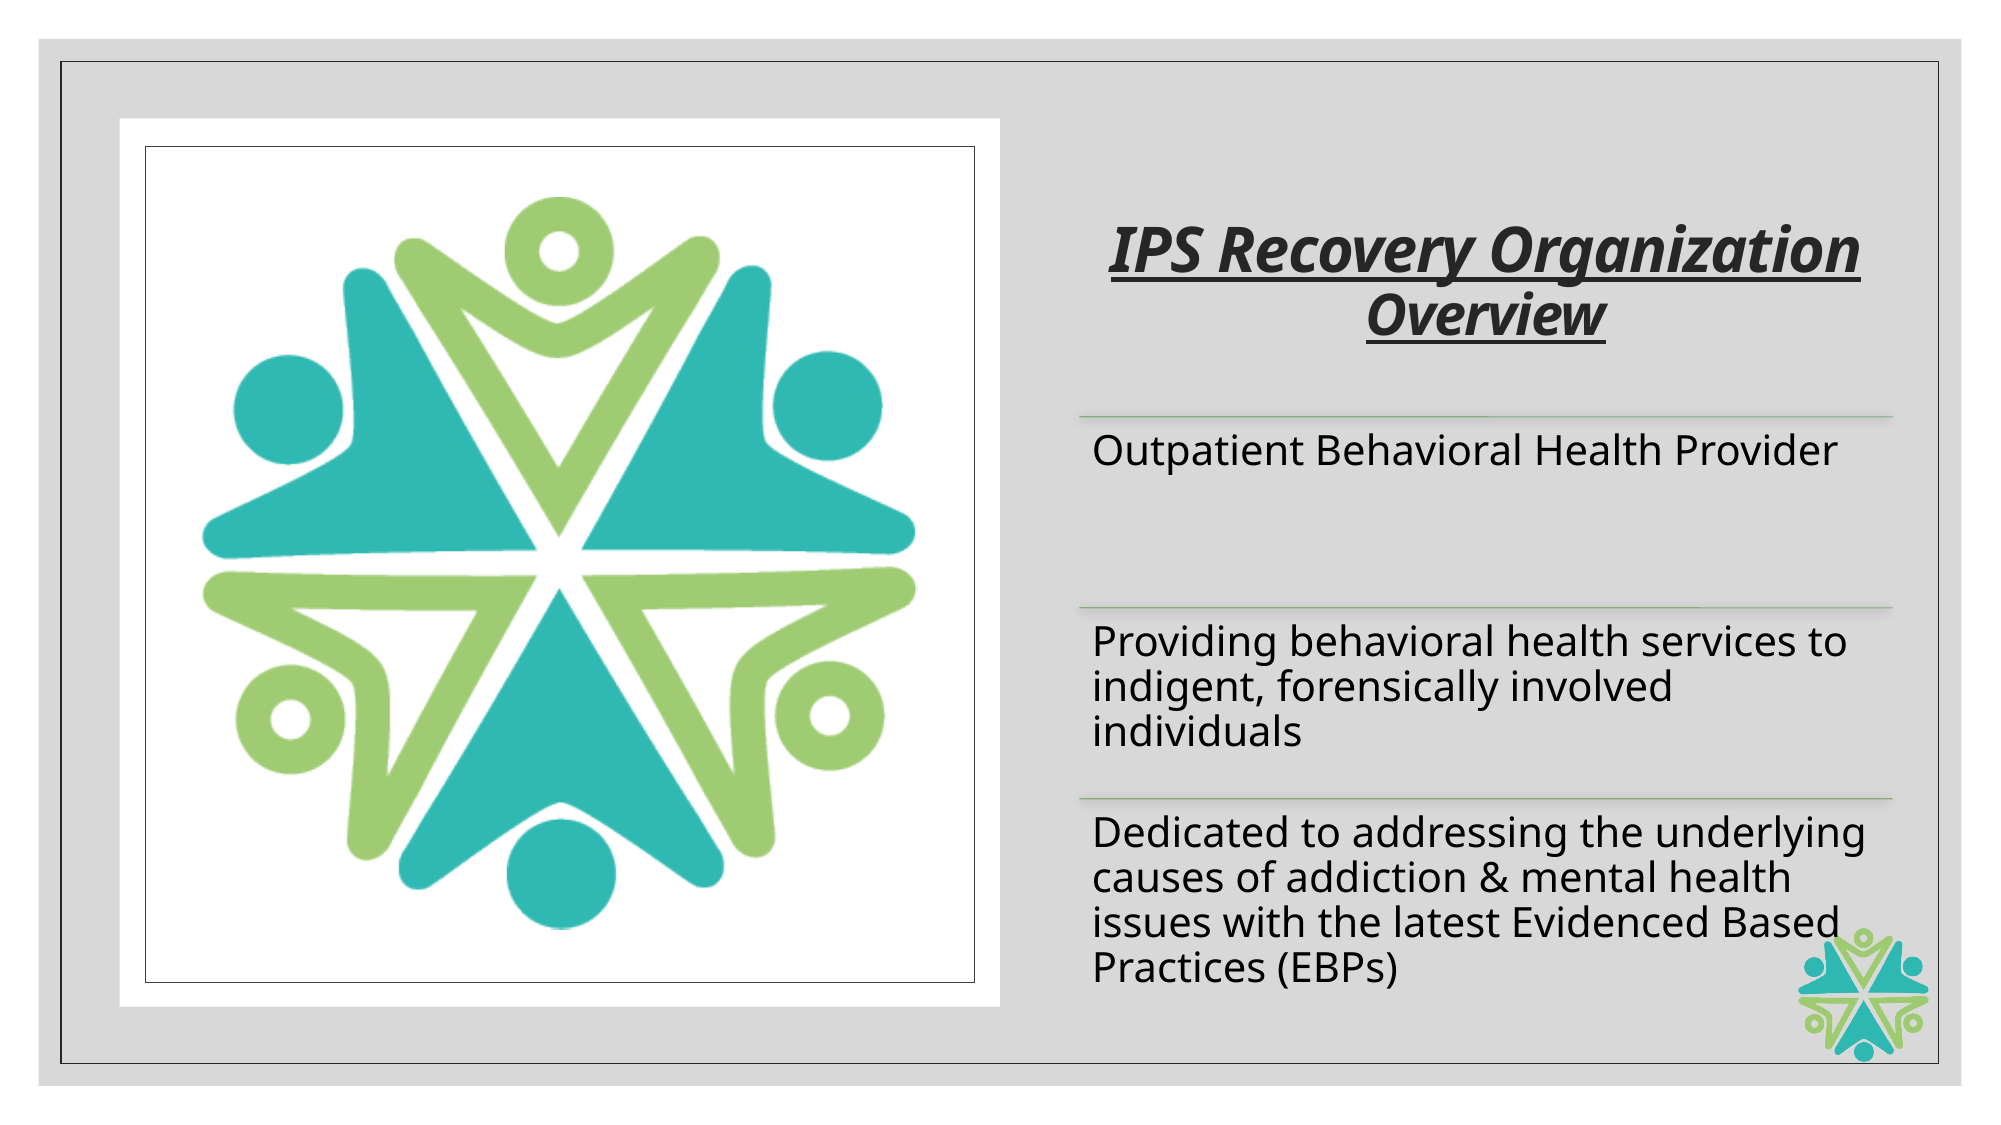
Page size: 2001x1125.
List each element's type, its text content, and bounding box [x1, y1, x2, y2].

picture [202, 197, 918, 930]
text_box [145, 146, 975, 983]
picture [1798, 928, 1929, 1062]
title IPS Recovery Organization Overview [1079, 119, 1893, 390]
text_box [119, 118, 1000, 1007]
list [1079, 416, 1893, 990]
